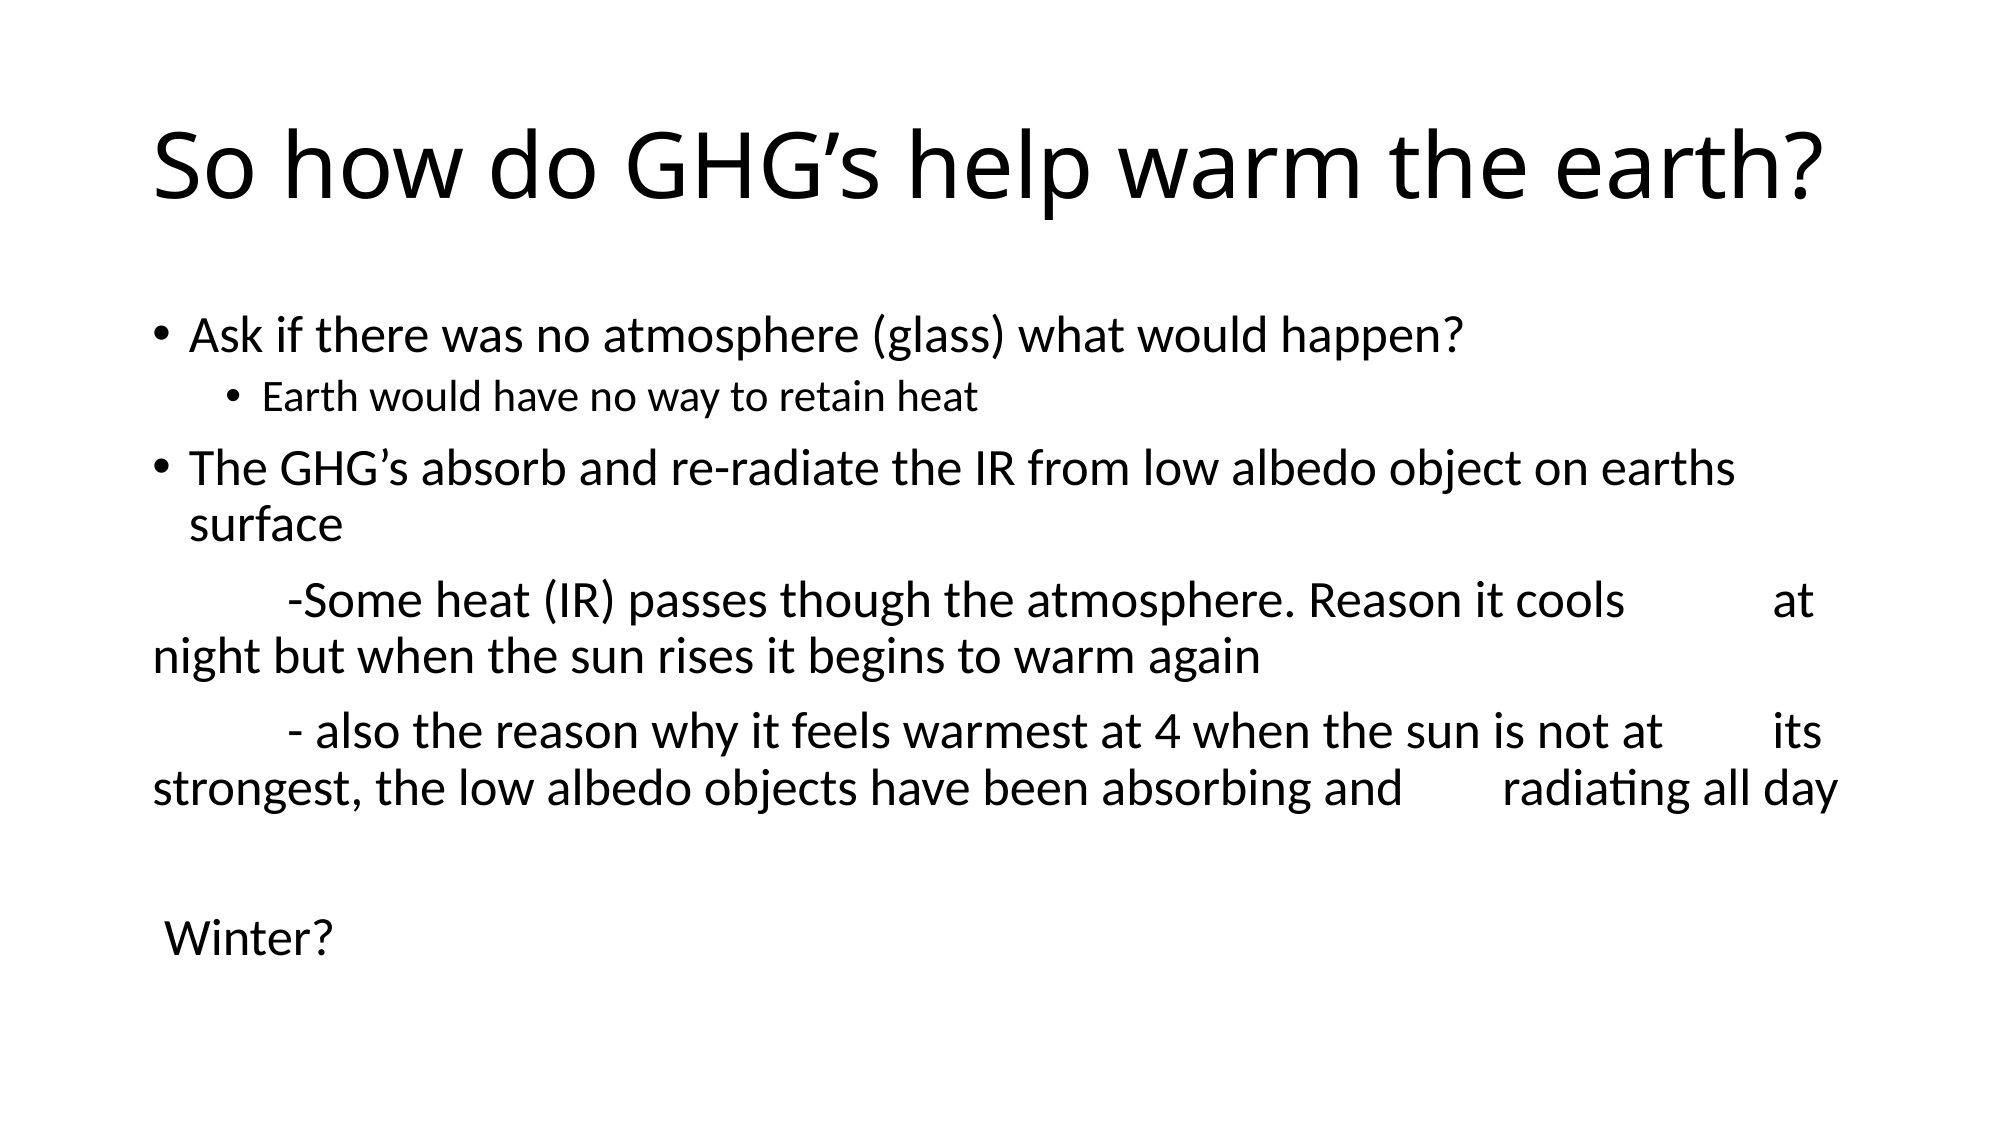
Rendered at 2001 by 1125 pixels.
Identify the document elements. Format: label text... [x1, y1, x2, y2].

list Ask if there was no atmosphere (glass) what would happen? Earth would have no way to retain heat The GHG’s absorb and re-radiate the IR from low albedo object on earths surface -Some heat (IR) passes though the atmosphere. Reason it cools at night but when the sun rises it begins to warm again - also the reason why it feels warmest at 4 when the sun is not at its strongest, the low albedo objects have been absorbing and radiating all day Winter? [137, 299, 1863, 1014]
title So how do GHG’s help warm the earth? [137, 59, 1863, 278]
